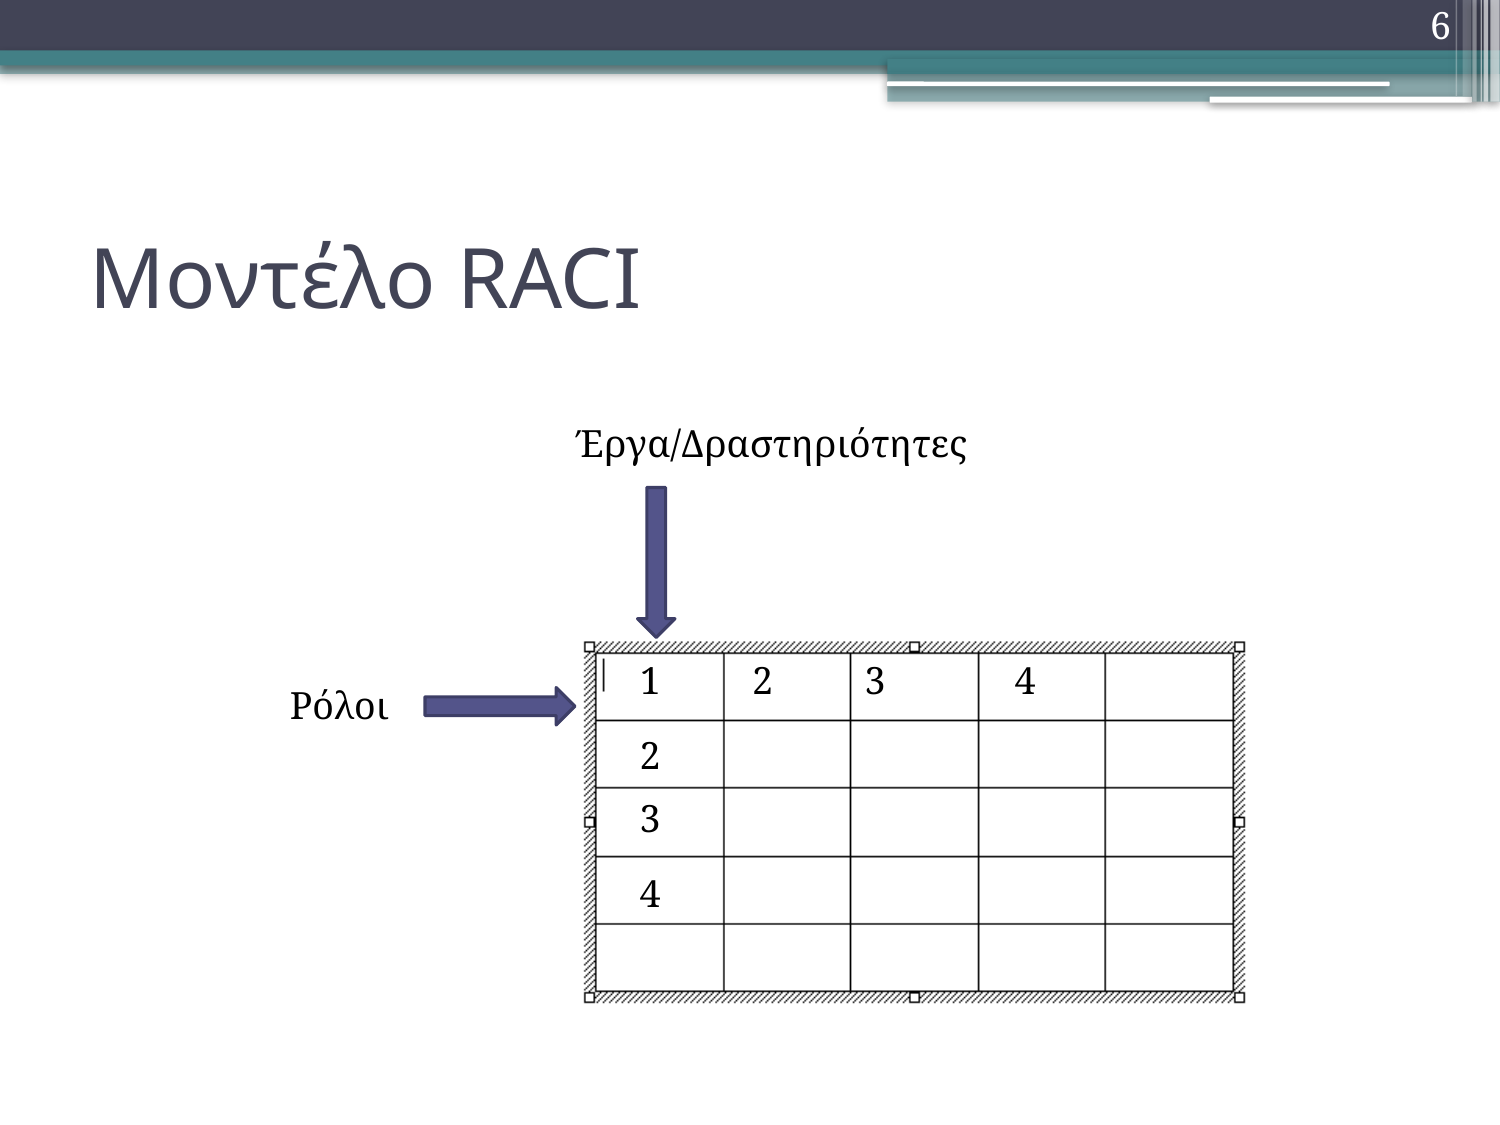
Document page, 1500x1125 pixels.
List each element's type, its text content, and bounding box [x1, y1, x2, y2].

text_box [636, 485, 677, 634]
text_box Έργα/Δραστηριότητες [562, 412, 1038, 473]
text_box [423, 686, 567, 727]
text_box Ρόλοι [274, 674, 413, 735]
slide_number 6 [1341, 0, 1466, 61]
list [574, 637, 1251, 1009]
title Moντέλο RACI [75, 187, 1425, 363]
